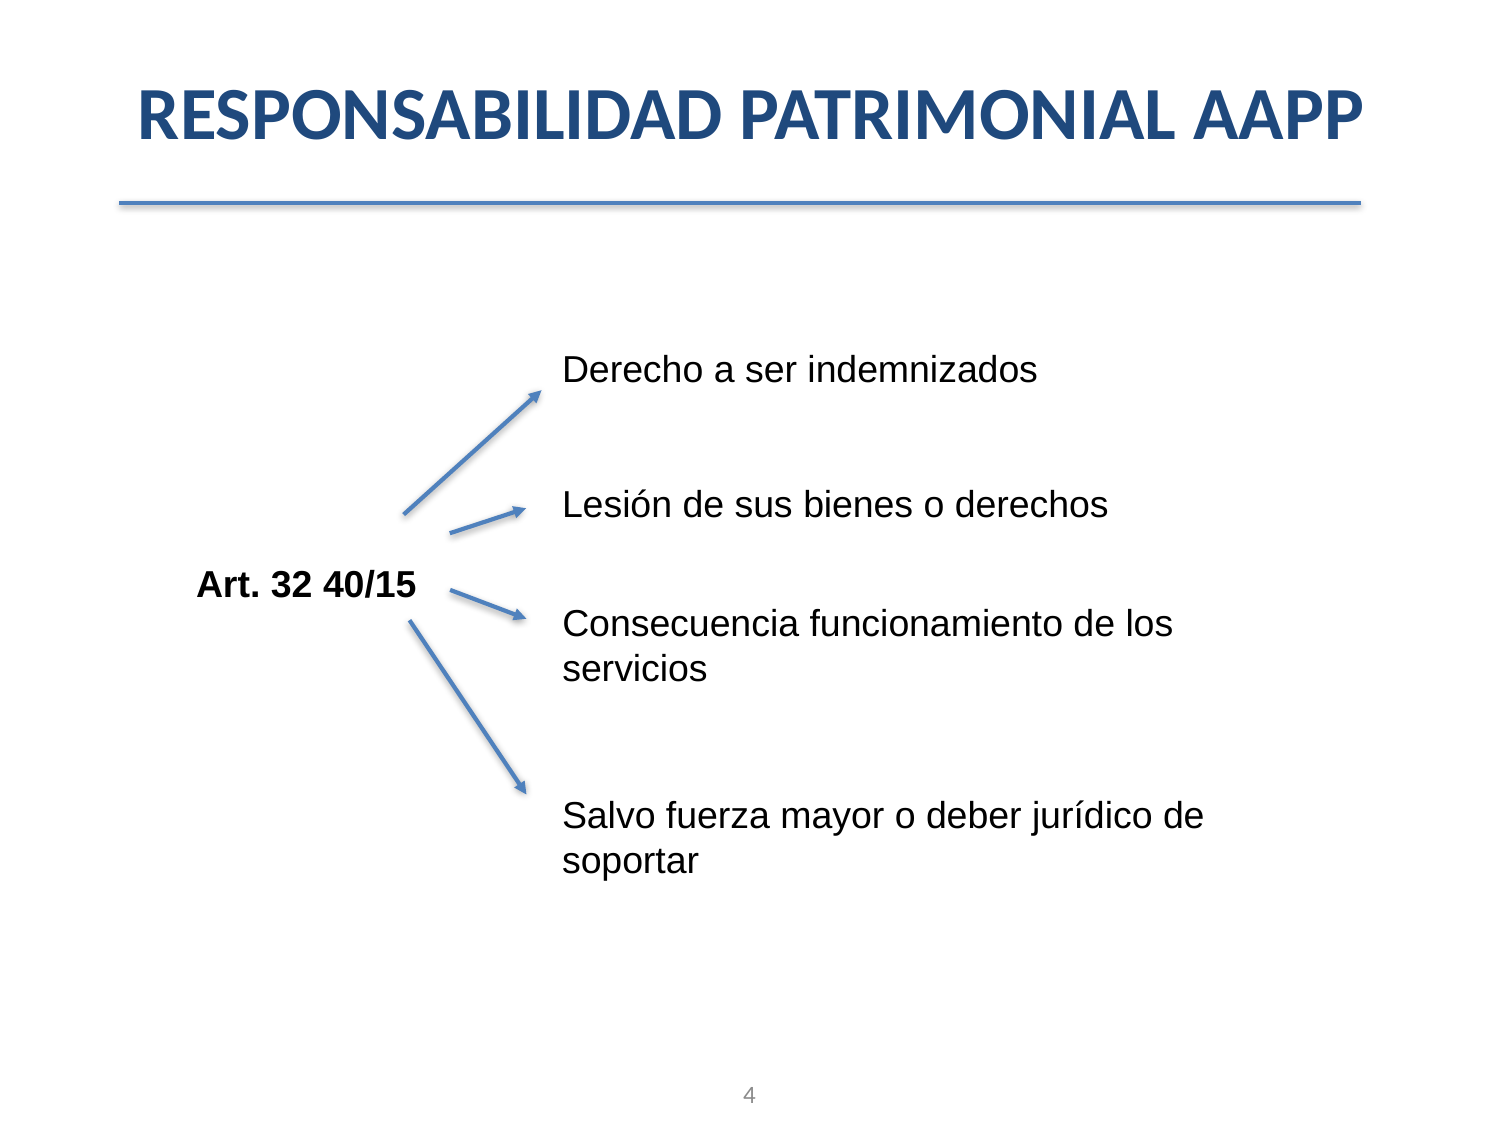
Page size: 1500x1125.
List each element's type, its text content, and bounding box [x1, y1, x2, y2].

text_box Salvo fuerza mayor o deber jurídico de soportar [547, 783, 1361, 979]
text_box Derecho a ser indemnizados [547, 338, 1096, 398]
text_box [449, 508, 527, 534]
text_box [409, 619, 527, 795]
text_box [403, 389, 542, 515]
text_box Lesión de sus bienes o derechos [547, 472, 1151, 533]
text_box Consecuencia funcionamiento de los servicios [547, 592, 1274, 783]
text_box Art. 32 40/15 [181, 552, 1404, 792]
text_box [449, 589, 527, 619]
text_box RESPONSABILIDAD PATRIMONIAL AAPP [1, 15, 1500, 203]
slide_number 4 [0, 1063, 1500, 1124]
